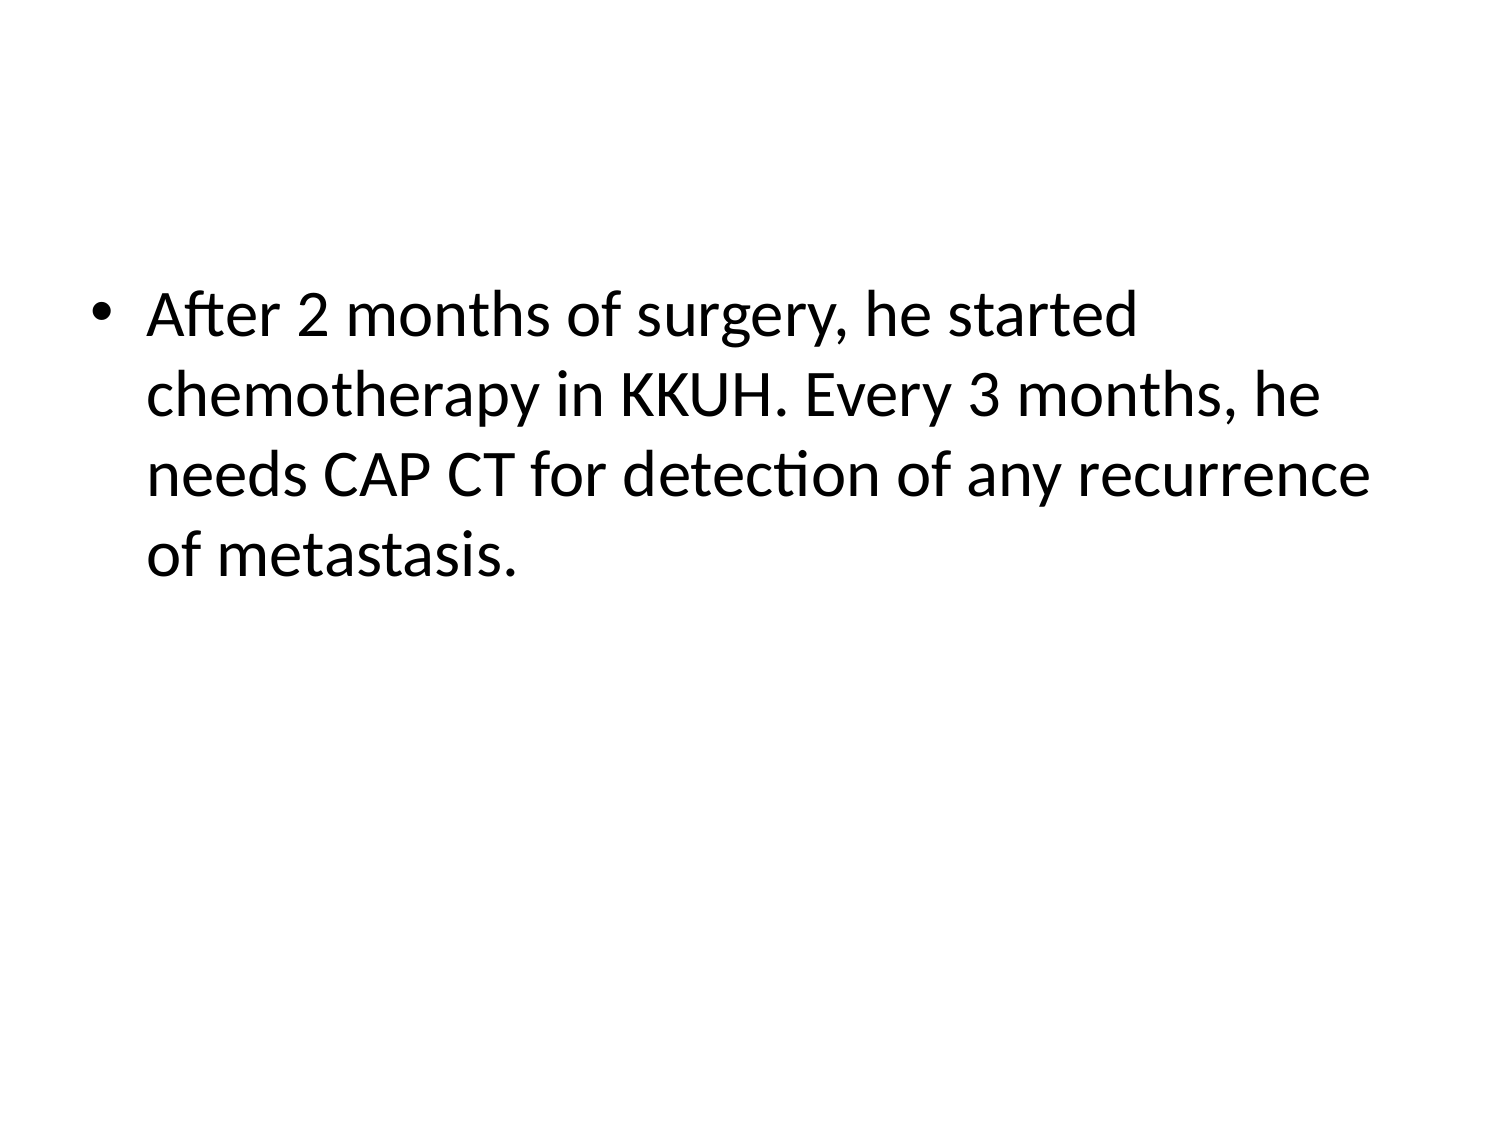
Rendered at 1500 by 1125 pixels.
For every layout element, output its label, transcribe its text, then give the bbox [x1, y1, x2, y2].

list After 2 months of surgery, he started chemotherapy in KKUH. Every 3 months, he needs CAP CT for detection of any recurrence of metastasis. [75, 262, 1425, 1005]
